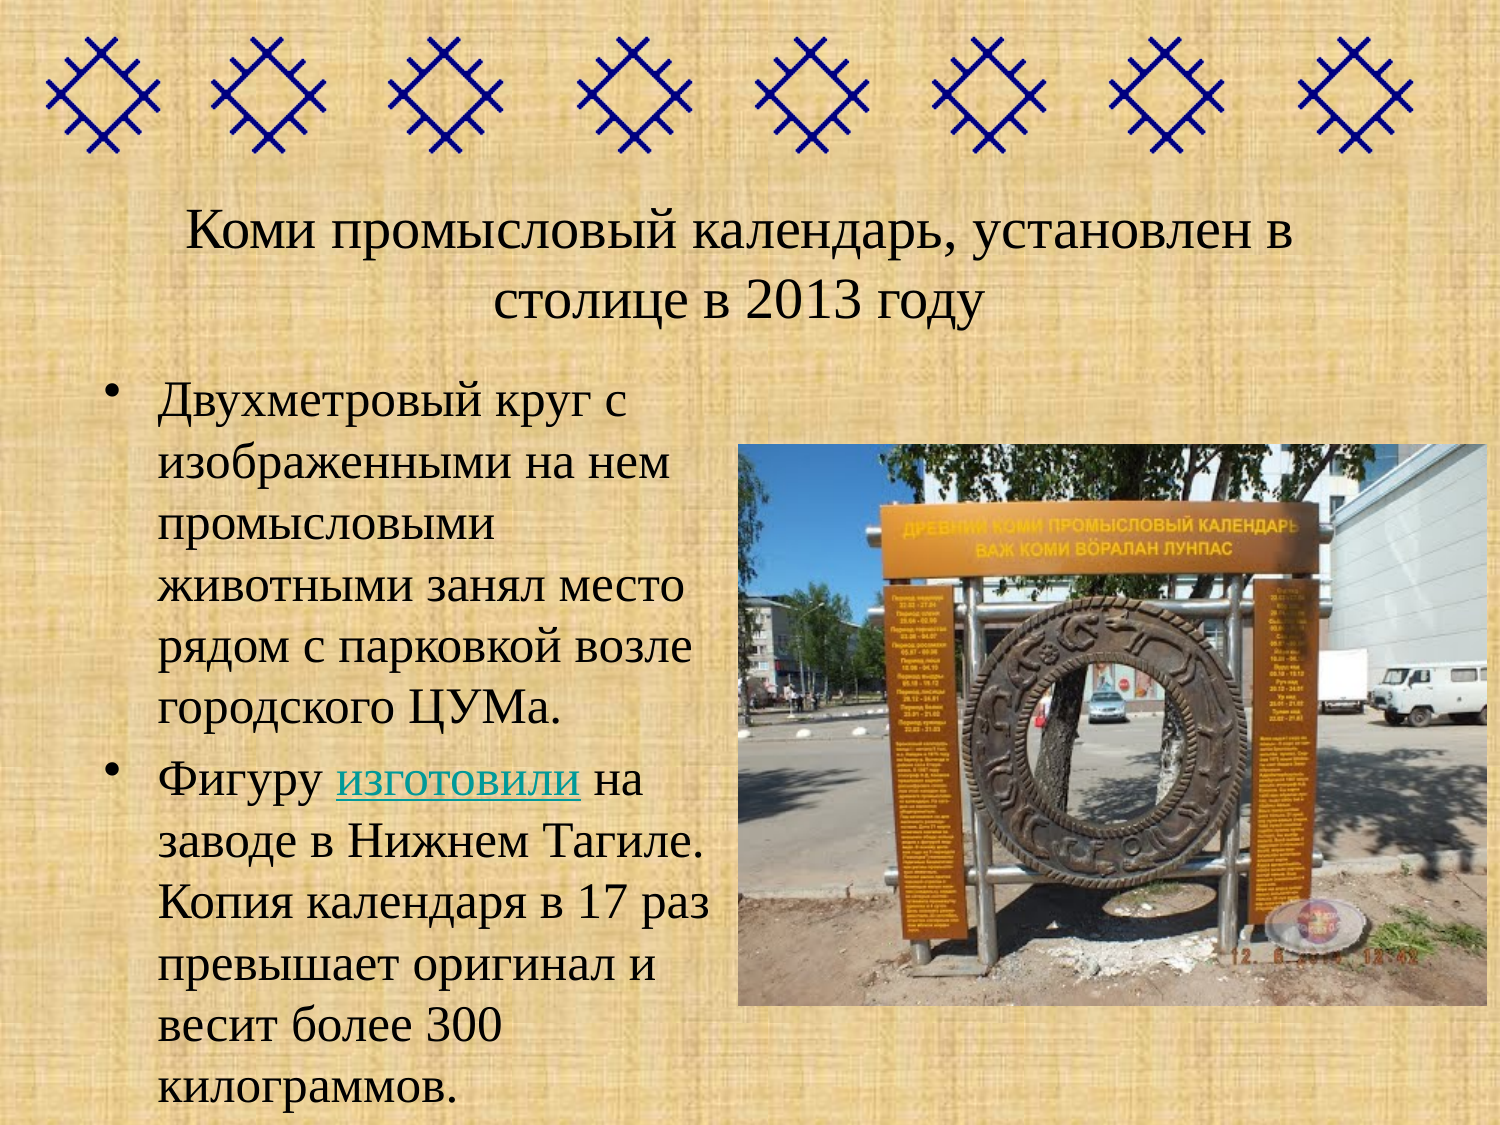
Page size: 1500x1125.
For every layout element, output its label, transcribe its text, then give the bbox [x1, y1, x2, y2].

list Двухметровый круг с изображенными на нем промысловыми животными занял место рядом с парковкой возле городского ЦУМа. Фигуру изготовили на заводе в Нижнем Тагиле. Копия календаря в 17 раз превышает оригинал и весит более 300 килограммов. [88, 290, 752, 1125]
picture [0, 0, 1500, 1125]
title Коми промысловый календарь, установлен в столице в 2013 году [64, 184, 1416, 336]
